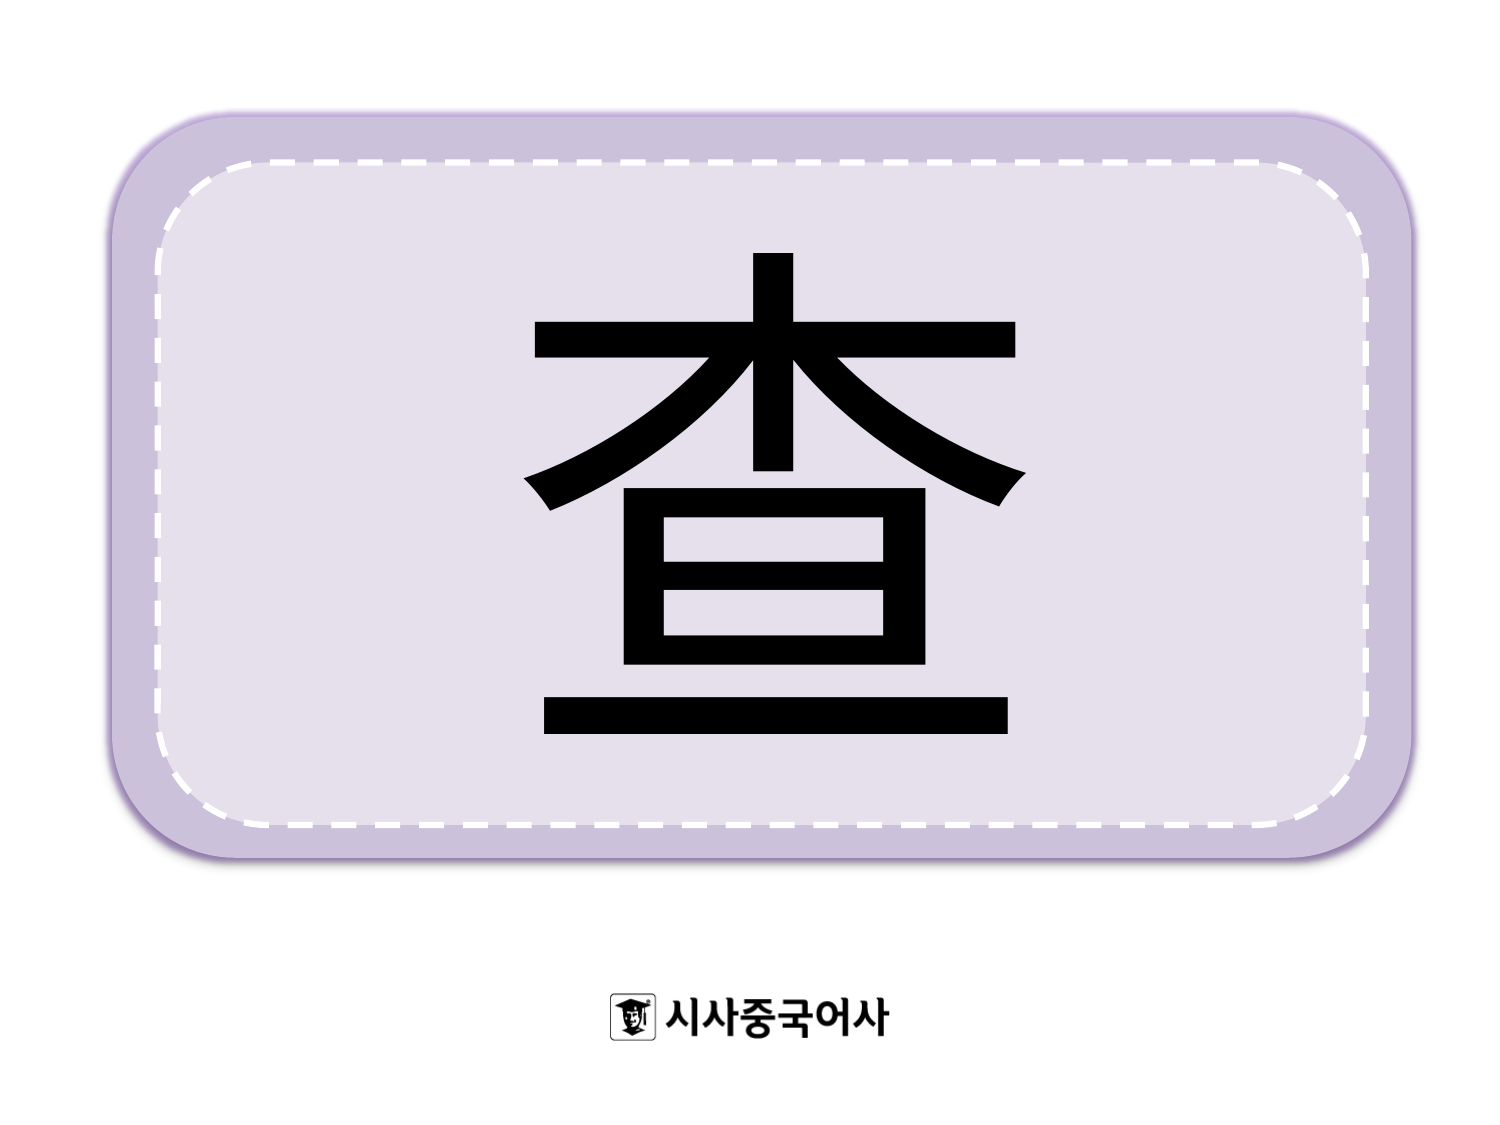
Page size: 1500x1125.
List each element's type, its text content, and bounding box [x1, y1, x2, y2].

picture [602, 987, 898, 1047]
text_box 查 [171, 160, 1380, 824]
